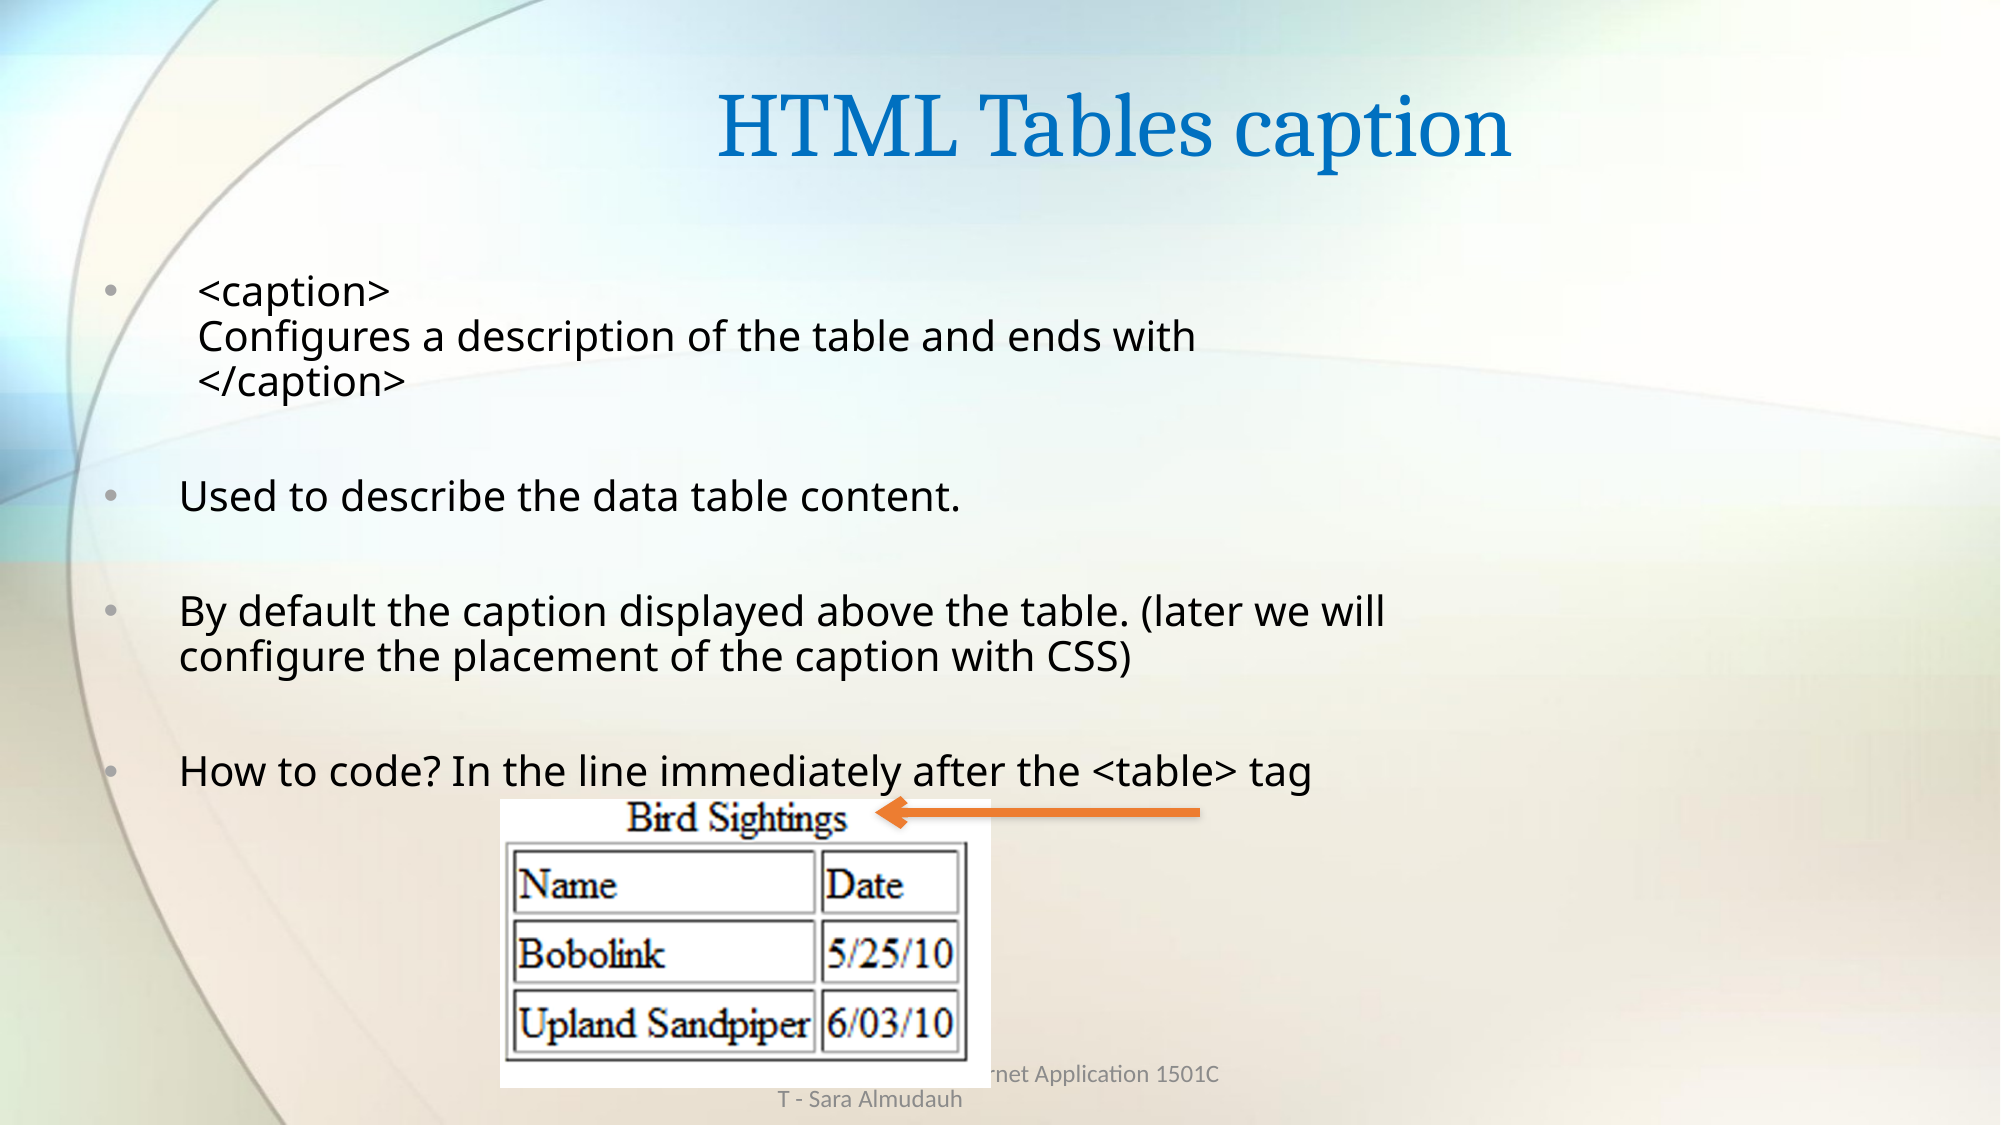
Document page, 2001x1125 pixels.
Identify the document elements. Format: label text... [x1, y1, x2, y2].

title HTML Tables caption [374, 64, 1857, 176]
picture [0, 0, 2001, 1125]
list <caption> Configures a description of the table and ends with </caption> Used to describe the data table content. By default the caption displayed above the table. (later we will configure the placement of the caption with CSS) How to code? In the line immediately after the <table> tag [75, 262, 1425, 1005]
footer Development of Internet Application 1501CT - Sara Almudauh [762, 1042, 1238, 1103]
